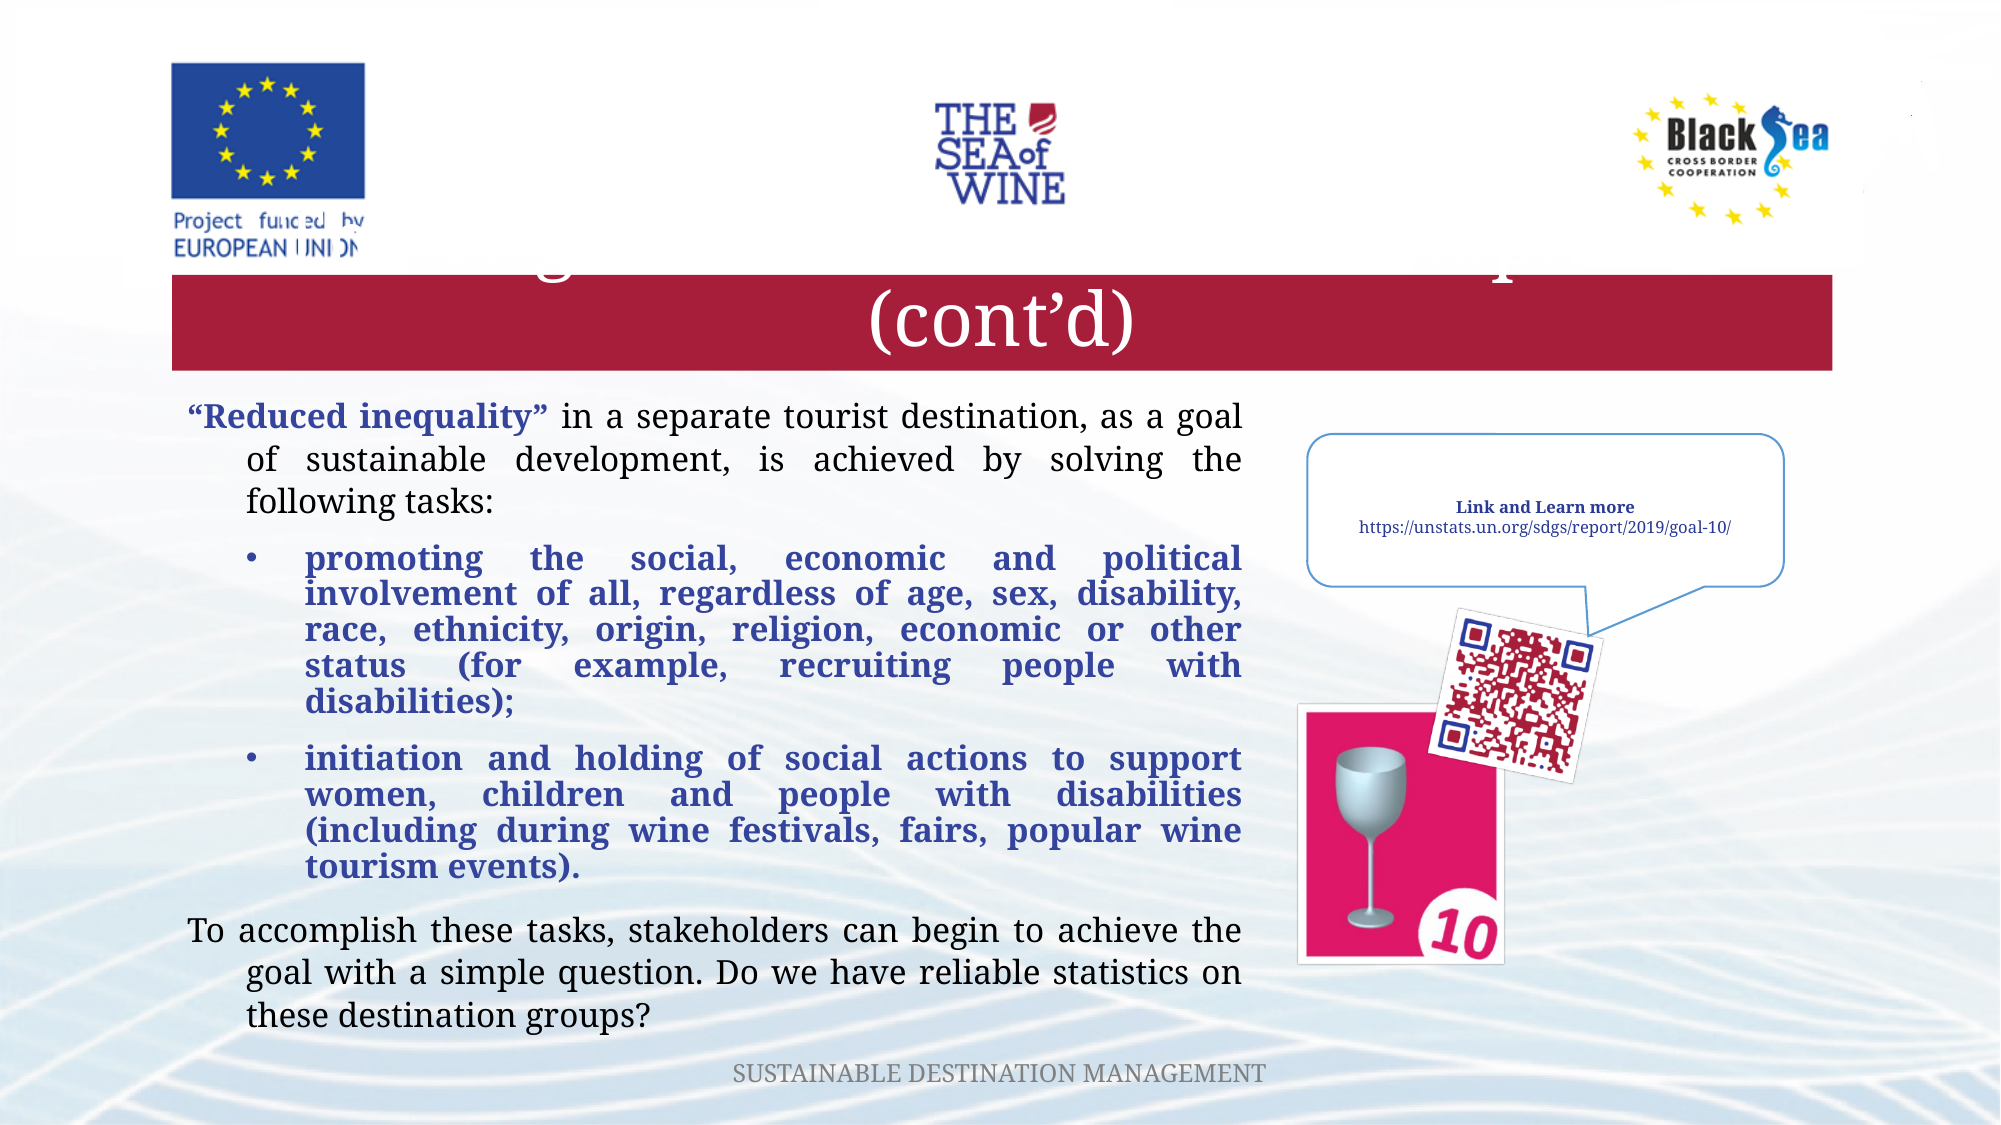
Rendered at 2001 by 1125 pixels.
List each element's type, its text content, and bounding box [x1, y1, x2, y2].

list “Reduced inequality” in a separate tourist destination, as a goal of sustainable development, is achieved by solving the following tasks: promoting the social, economic and political involvement of all, regardless of age, sex, disability, race, ethnicity, origin, religion, economic or other status (for example, recruiting people with disabilities); initiation and holding of social actions to support women, children and people with disabilities (including during wine festivals, fairs, popular wine tourism events). To accomplish these tasks, stakeholders can begin to achieve the goal with a simple question. Do we have reliable statistics on these destination groups? [172, 402, 1259, 1024]
picture [0, 0, 2001, 1125]
title The 17 goals of sustainable development (cont’d) [172, 274, 1833, 371]
footer SUSTAINABLE DESTINATION MANAGEMENT [662, 1042, 1338, 1103]
text_box Link and Learn more https://unstats.un.org/sdgs/report/2019/goal-10/ [1306, 432, 1785, 629]
